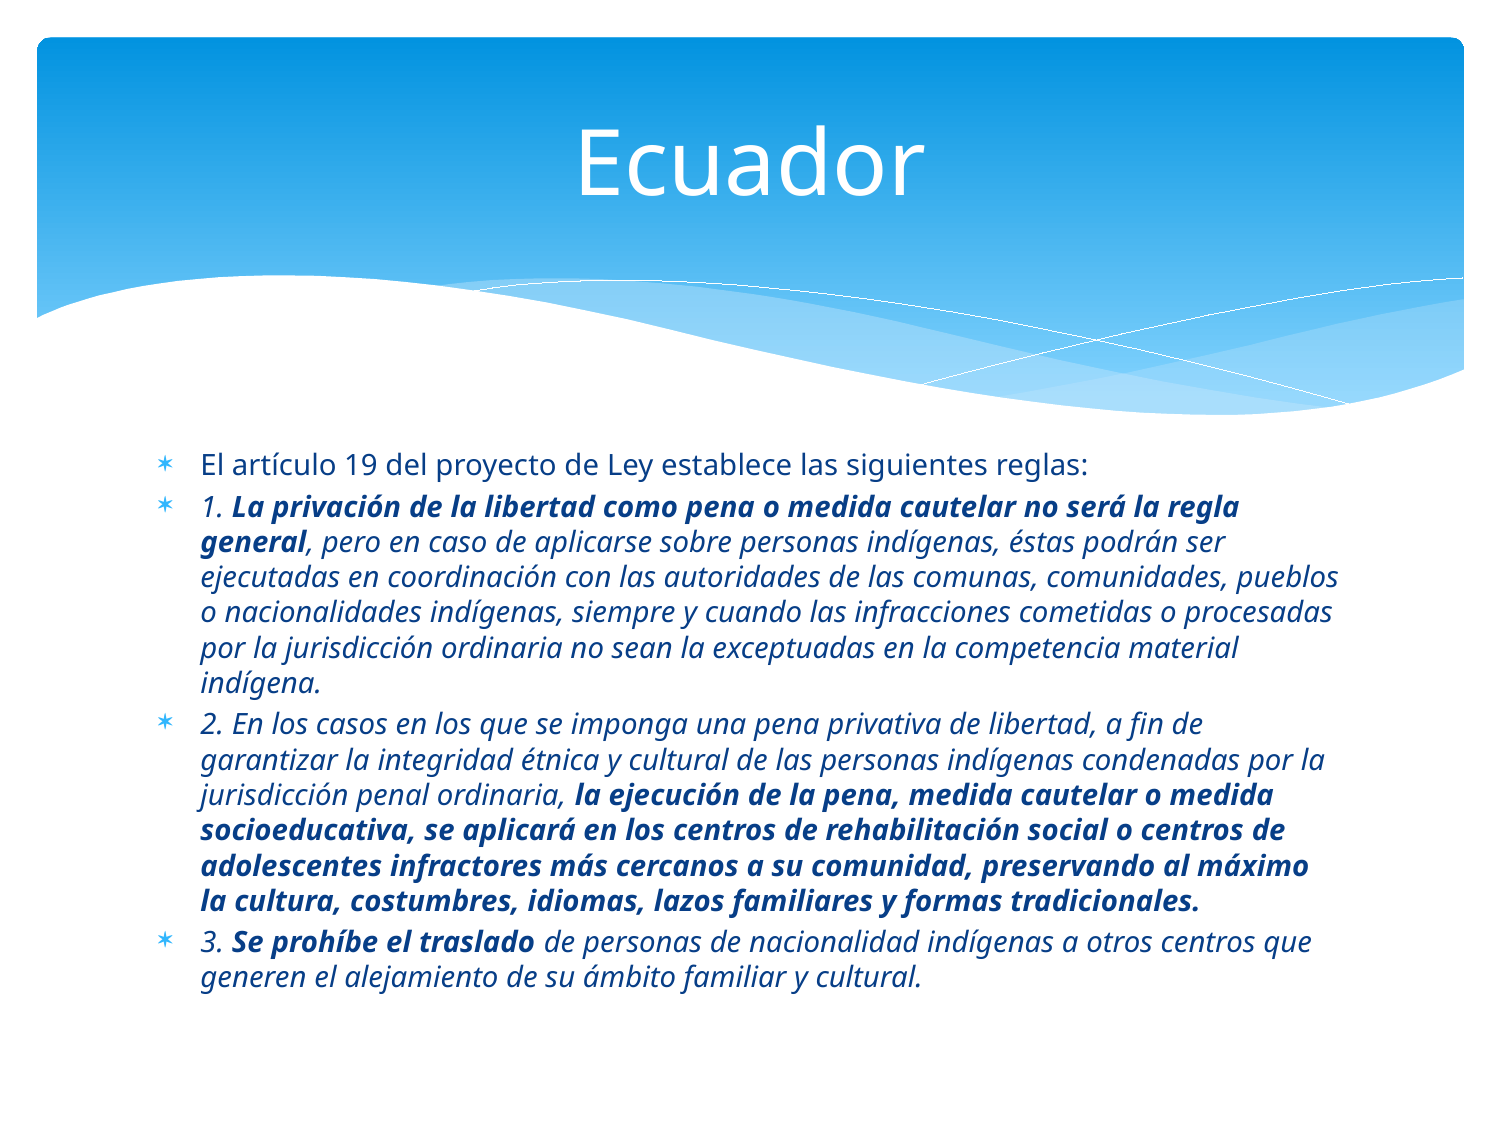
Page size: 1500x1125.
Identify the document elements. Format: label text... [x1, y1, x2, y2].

title Ecuador [75, 55, 1425, 261]
list El artículo 19 del proyecto de Ley establece las siguientes reglas: 1. La privación de la libertad como pena o medida cautelar no será la regla general, pero en caso de aplicarse sobre personas indígenas, éstas podrán ser ejecutadas en coordinación con las autoridades de las comunas, comunidades, pueblos o nacionalidades indígenas, siempre y cuando las infracciones cometidas o procesadas por la jurisdicción ordinaria no sean la exceptuadas en la competencia material indígena. 2. En los casos en los que se imponga una pena privativa de libertad, a fin de garantizar la integridad étnica y cultural de las personas indígenas condenadas por la jurisdicción penal ordinaria, la ejecución de la pena, medida cautelar o medida socioeducativa, se aplicará en los centros de rehabilitación social o centros de adolescentes infractores más cercanos a su comunidad, preservando al máximo la cultura, costumbres, idiomas, lazos familiares y formas tradicionales. 3. Se prohíbe el traslado de personas de nacionalidad indígenas a otros centros que generen el alejamiento de su ámbito familiar y cultural. [143, 438, 1359, 1005]
